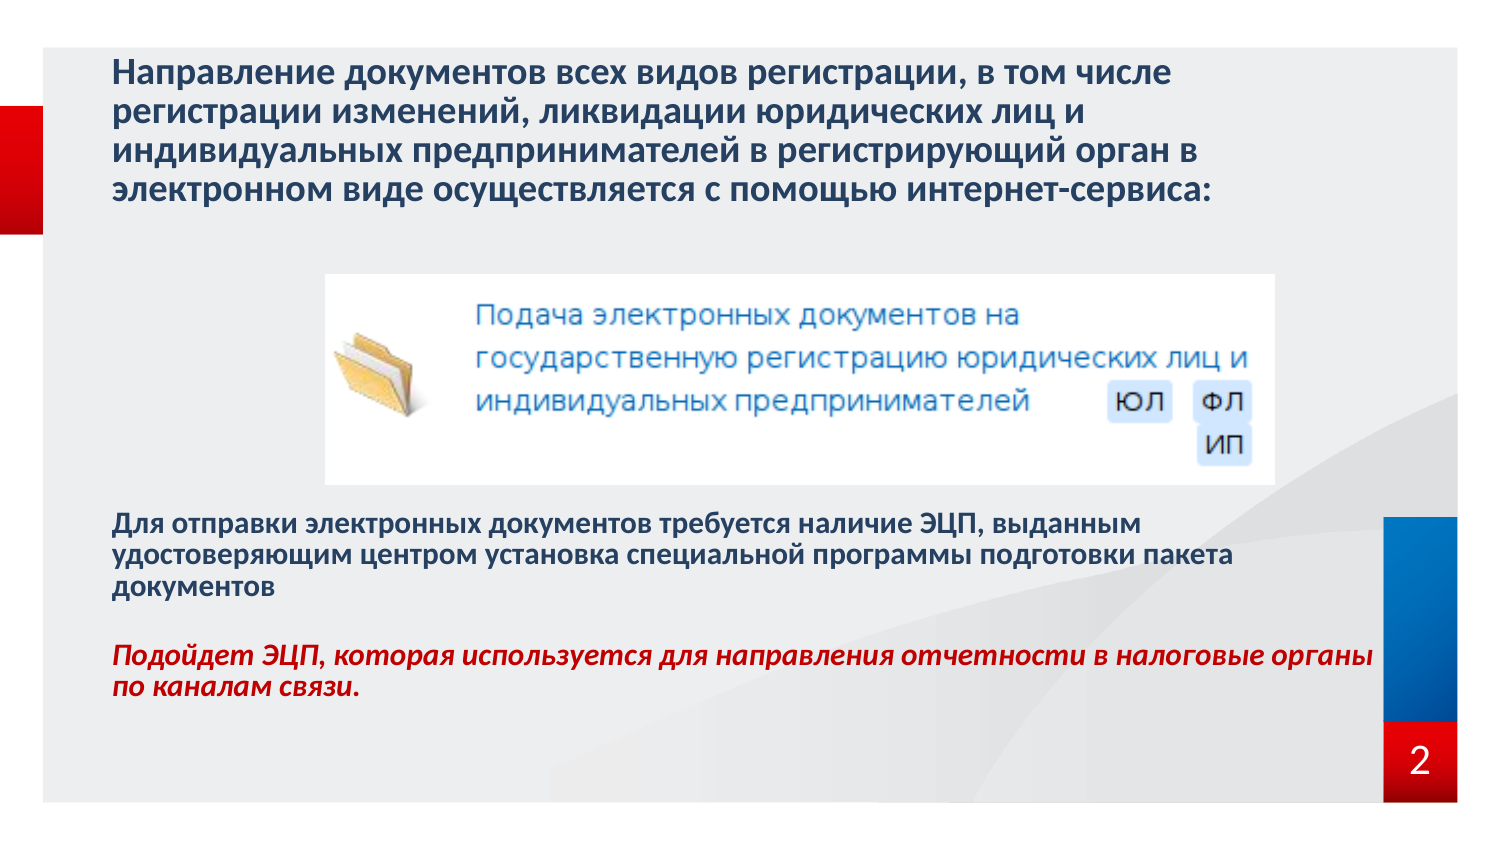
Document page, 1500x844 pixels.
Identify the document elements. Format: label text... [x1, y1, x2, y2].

title Направление документов всех видов регистрации, в том числе регистрации изменений, ликвидации юридических лиц и индивидуальных предпринимателей в регистрирующий орган в электронном виде осуществляется с помощью интернет-сервиса: Для отправки электронных документов требуется наличие ЭЦП, выданным удостоверяющим центром установка специальной программы подготовки пакета документов Подойдет ЭЦП, которая используется для направления отчетности в налоговые органы по каналам связи. [98, 44, 1397, 791]
slide_number 2 [1378, 721, 1462, 806]
picture [0, 0, 1500, 844]
